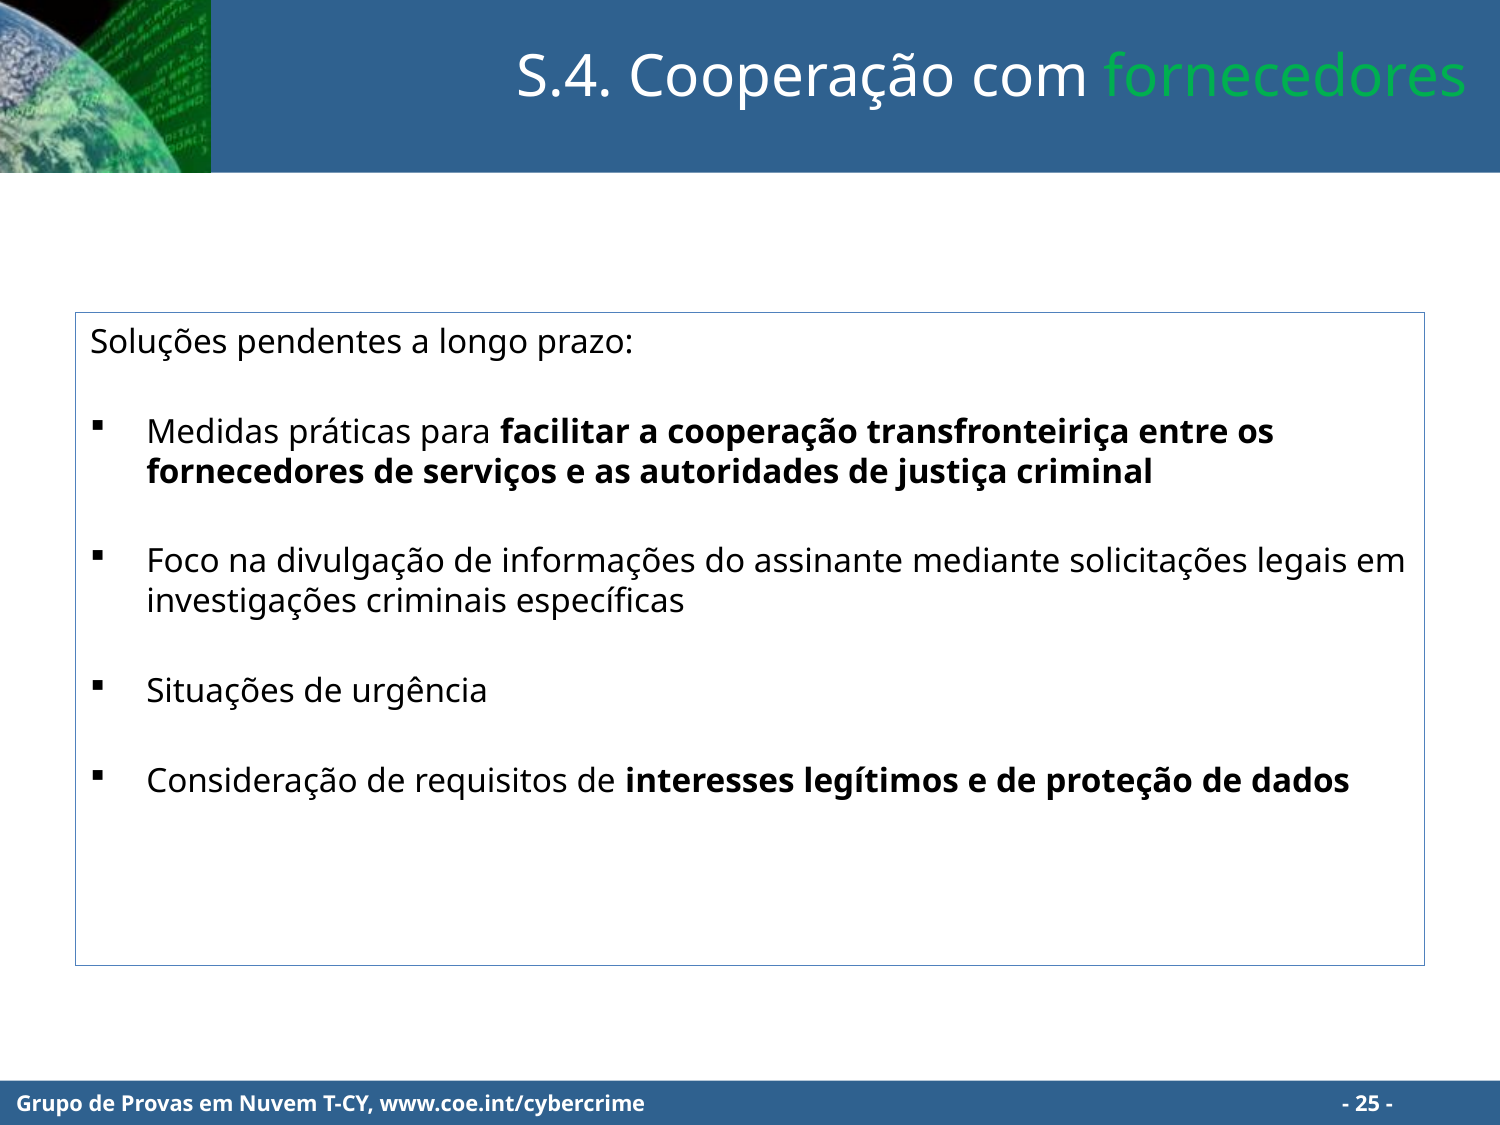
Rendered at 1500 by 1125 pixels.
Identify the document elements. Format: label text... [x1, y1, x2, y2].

picture [0, 0, 212, 173]
text_box [214, 0, 1500, 175]
text_box [0, 1079, 1500, 1125]
text_box Grupo de Provas em Nuvem T-CY, www.coe.int/cybercrime - 25 - [1, 1082, 1500, 1125]
list Soluções pendentes a longo prazo: Medidas práticas para facilitar a cooperação transfronteiriça entre os fornecedores de serviços e as autoridades de justiça criminal Foco na divulgação de informações do assinante mediante solicitações legais em investigações criminais específicas Situações de urgência Consideração de requisitos de interesses legítimos e de proteção de dados [75, 312, 1425, 966]
text_box S.4. Cooperação com fornecedores [230, 31, 1483, 116]
